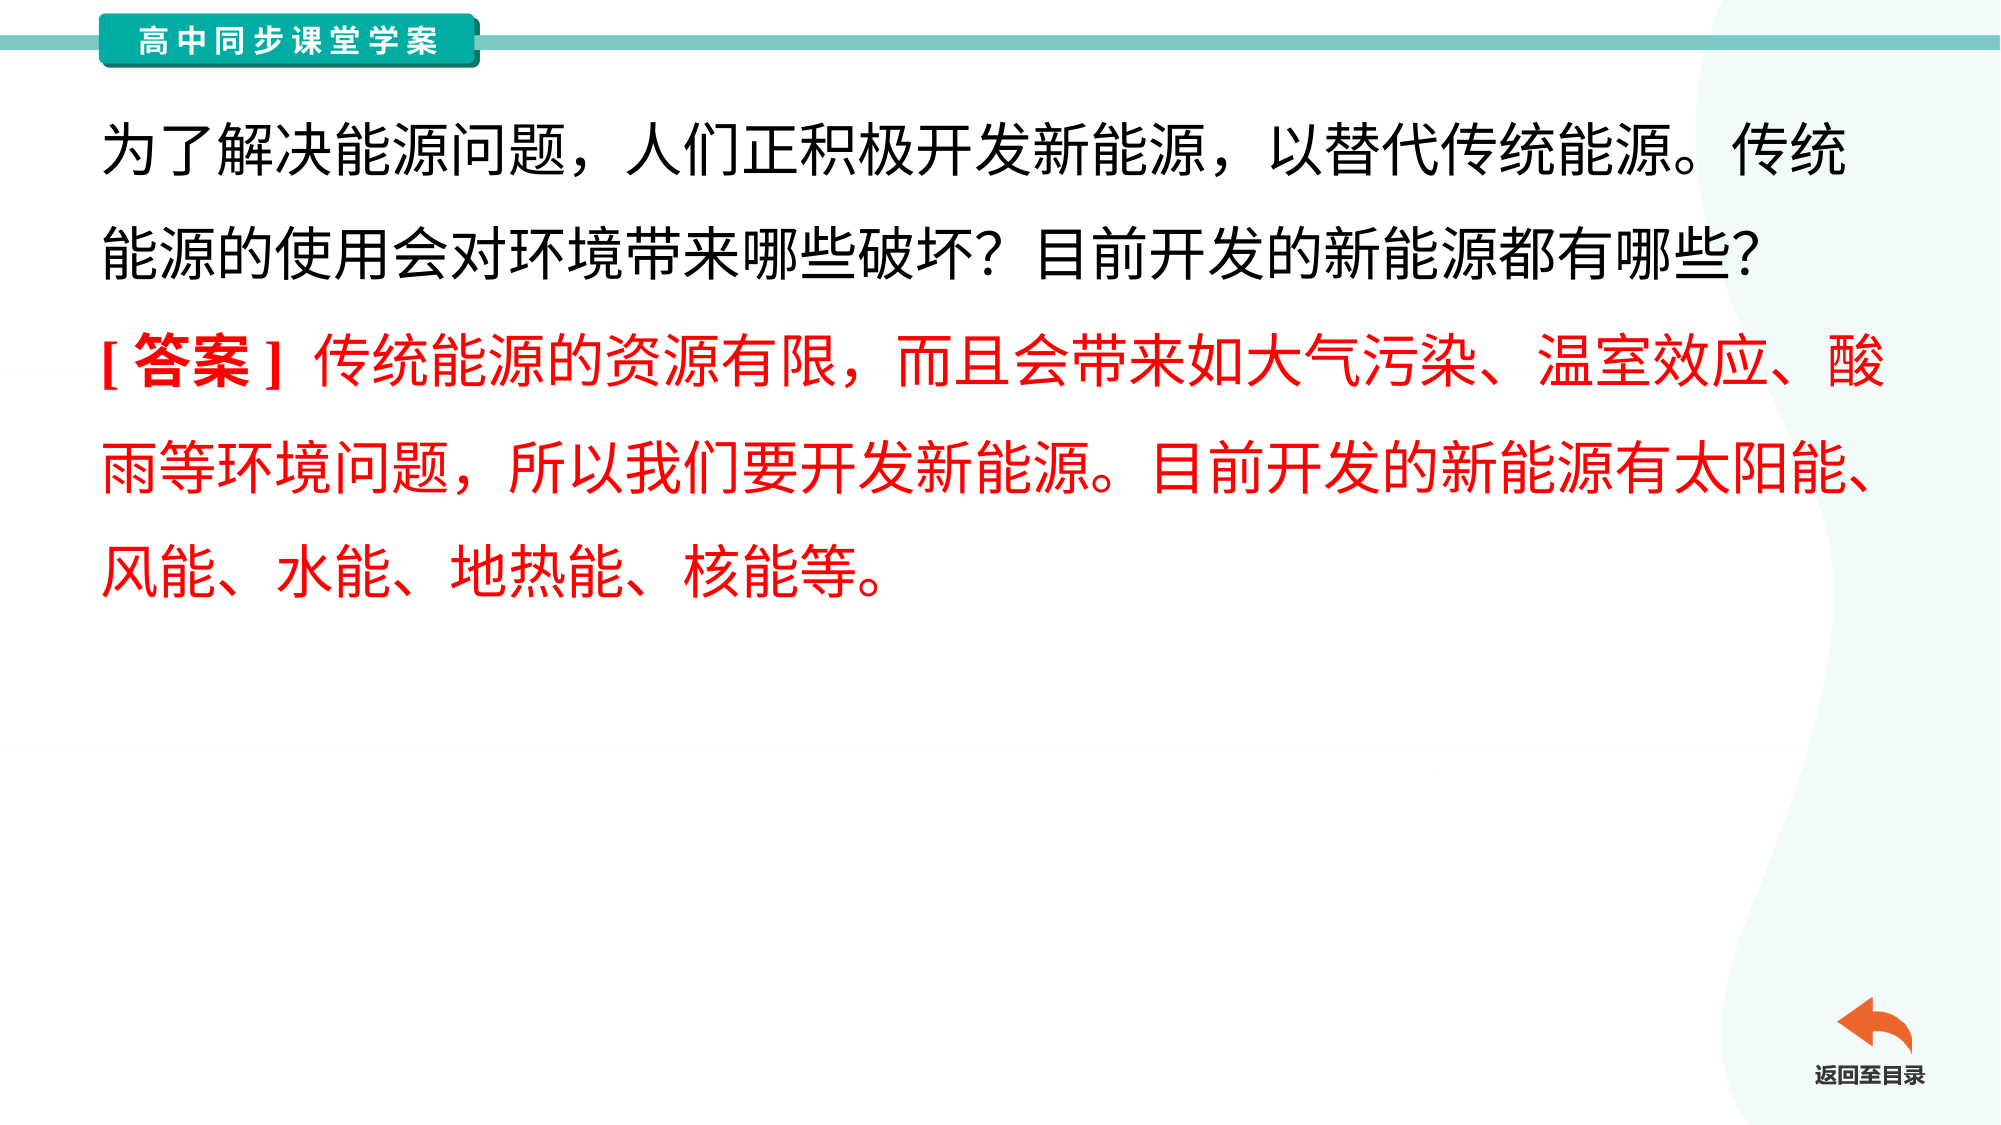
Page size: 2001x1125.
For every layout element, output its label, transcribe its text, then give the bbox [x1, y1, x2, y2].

text_box [答案] 传统能源的资源有限，而且会带来如大气污染、温室效应、酸 雨等环境问题，所以我们要开发新能源。目前开发的新能源有太阳能、 风能、水能、地热能、核能等。 [100, 288, 1899, 594]
text_box 为了解决能源问题，人们正积极开发新能源，以替代传统能源。传统 能源的使用会对环境带来哪些破坏？目前开发的新能源都有哪些？ [100, 76, 1899, 277]
picture [0, 0, 2000, 1125]
